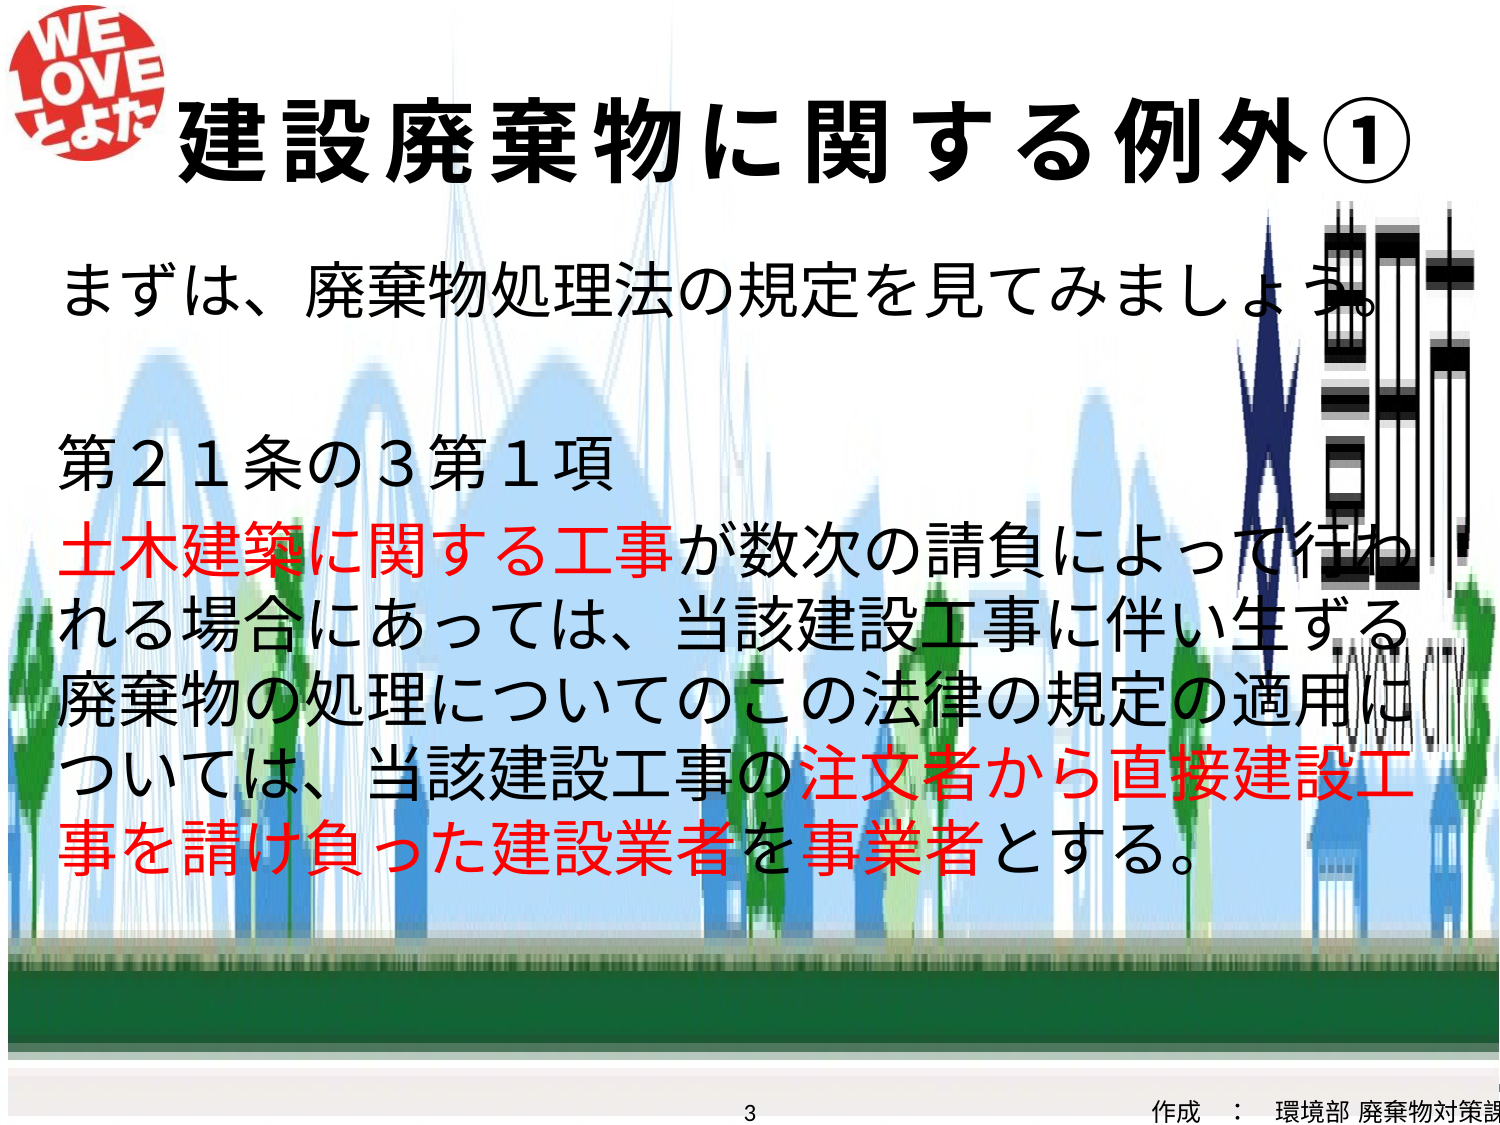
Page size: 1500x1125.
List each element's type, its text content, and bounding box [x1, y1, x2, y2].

slide_number 3 [575, 1081, 925, 1125]
picture [0, 0, 1500, 1125]
title 建設廃棄物に関する例外① [120, 45, 1471, 233]
list まずは、廃棄物処理法の規定を見てみましょう。 第２１条の３第１項 土木建築に関する工事が数次の請負によって行われる場合にあっては、当該建設工事に伴い生ずる廃棄物の処理についてのこの法律の規定の適用については、当該建設工事の注文者から直接建設工事を請け負った建設業者を事業者とする。 [41, 243, 1449, 986]
footer 作成 ： 環境部 廃棄物対策課 [1092, 1081, 1500, 1125]
